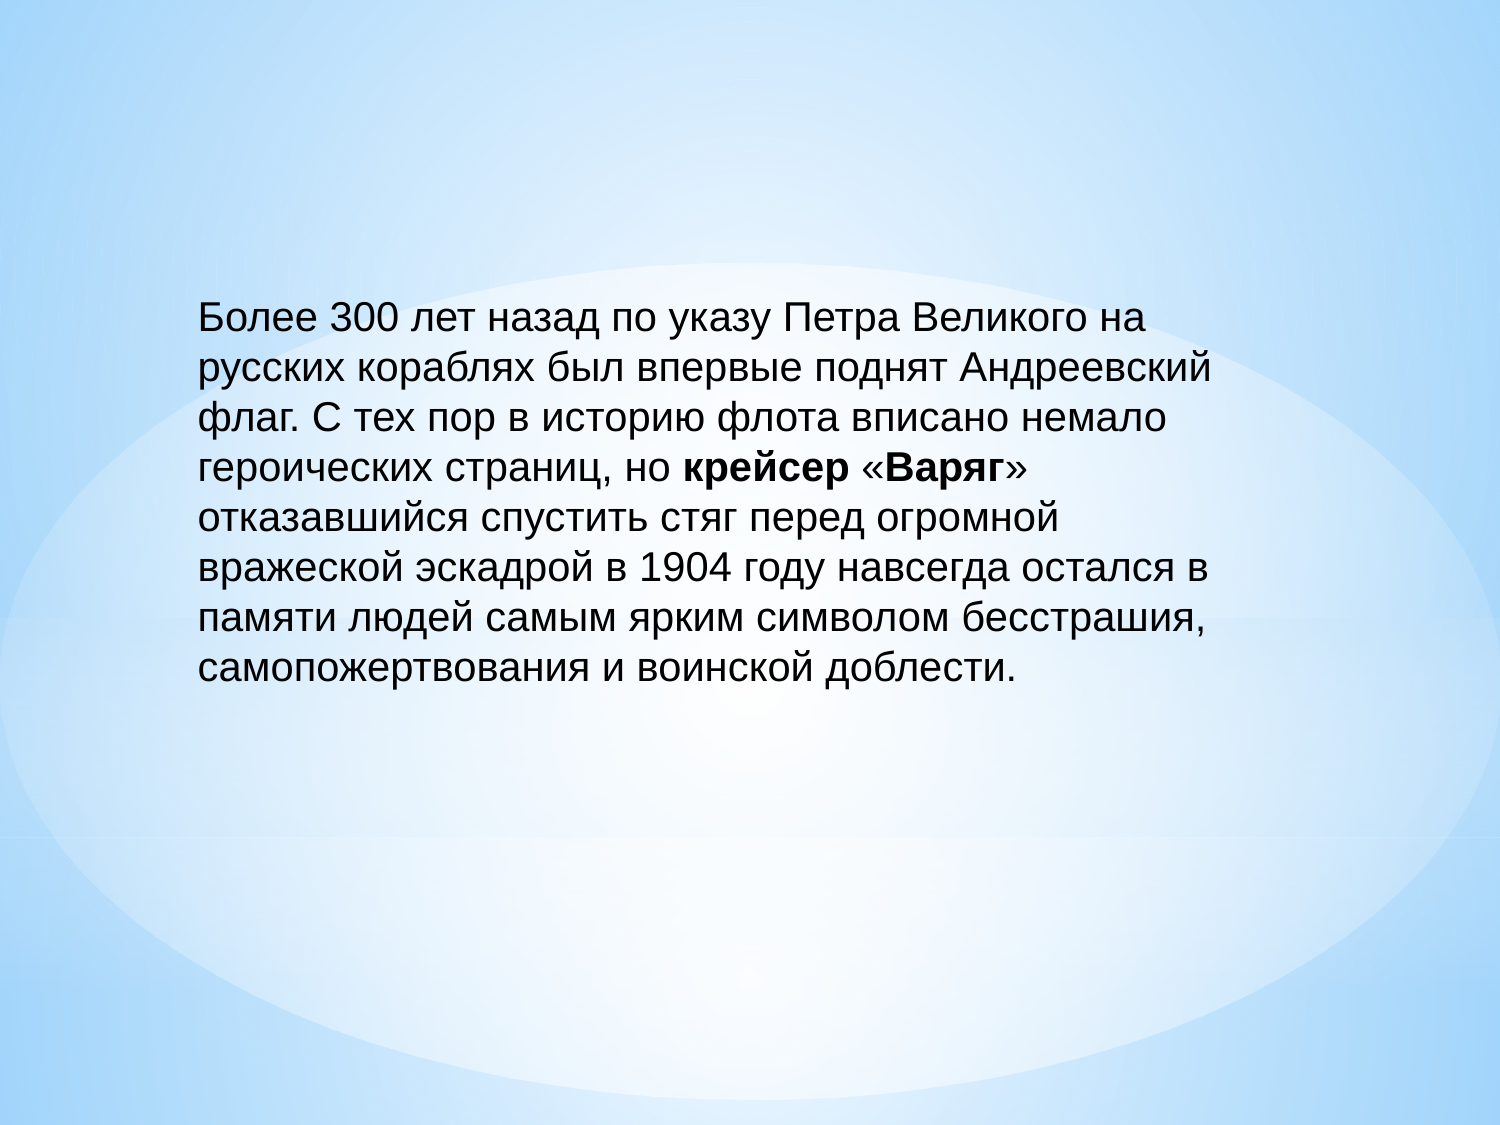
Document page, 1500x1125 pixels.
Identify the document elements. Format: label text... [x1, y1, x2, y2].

text_box Более 300 лет назад по указу Петра Великого на русских кораблях был впервые поднят Андреевский флаг. С тех пор в историю флота вписано немало героических страниц, но крейсер «Варяг» отказавшийся спустить стяг перед огромной вражеской эскадрой в 1904 году навсегда остался в памяти людей самым ярким символом бесстрашия, самопожертвования и воинской доблести. [182, 282, 1282, 698]
